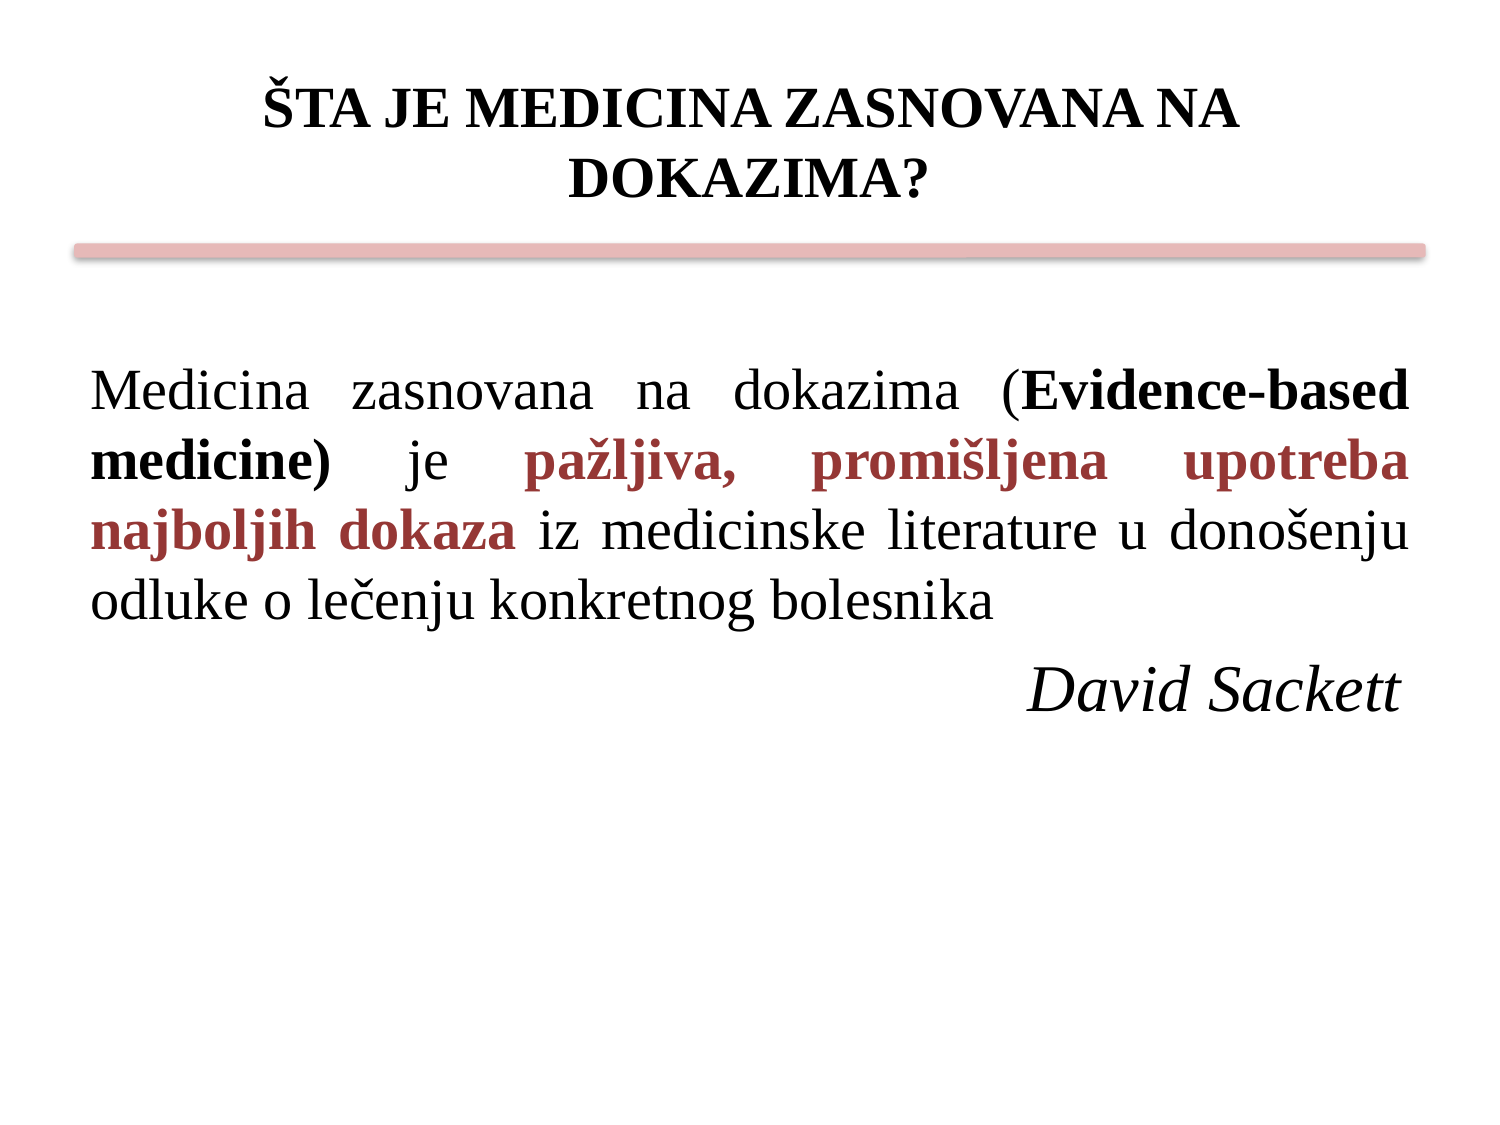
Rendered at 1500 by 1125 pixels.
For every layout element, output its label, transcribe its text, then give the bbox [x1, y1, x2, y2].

title ŠTA JE MEDICINA ZASNOVANA NA DOKAZIMA? [75, 45, 1425, 233]
list Medicina zasnovana na dokazima (Evidence-based medicine) je pažljiva, promišljena upotreba najboljih dokaza iz medicinske literature u donošenju odluke o lečenju konkretnog bolesnika David Sackett [75, 264, 1425, 1005]
text_box [74, 243, 1426, 258]
